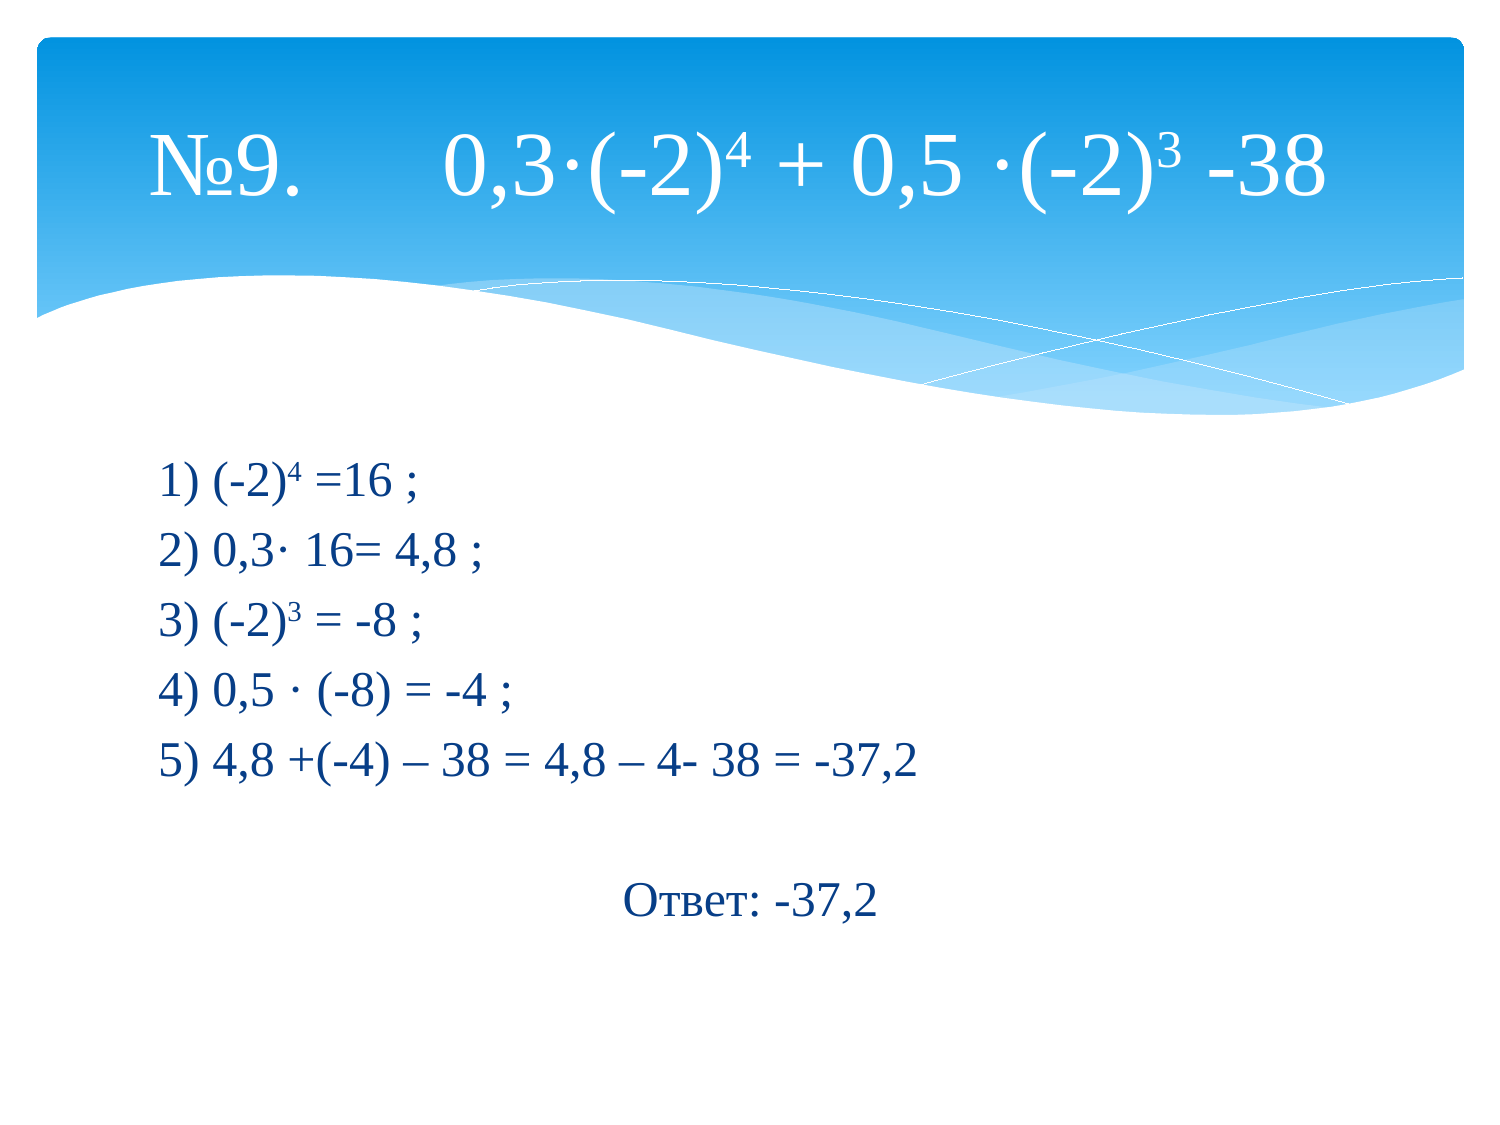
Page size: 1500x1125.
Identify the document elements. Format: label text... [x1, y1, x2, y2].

list 1) (-2)4 =16 ; 2) 0,3· 16= 4,8 ; 3) (-2)3 = -8 ; 4) 0,5 · (-8) = -4 ; 5) 4,8 +(-4) – 38 = 4,8 – 4- 38 = -37,2 Ответ: -37,2 [143, 438, 1359, 1005]
title №9. 0,3·(-2)4 + 0,5 ·(-2)3 -38 [75, 55, 1425, 261]
